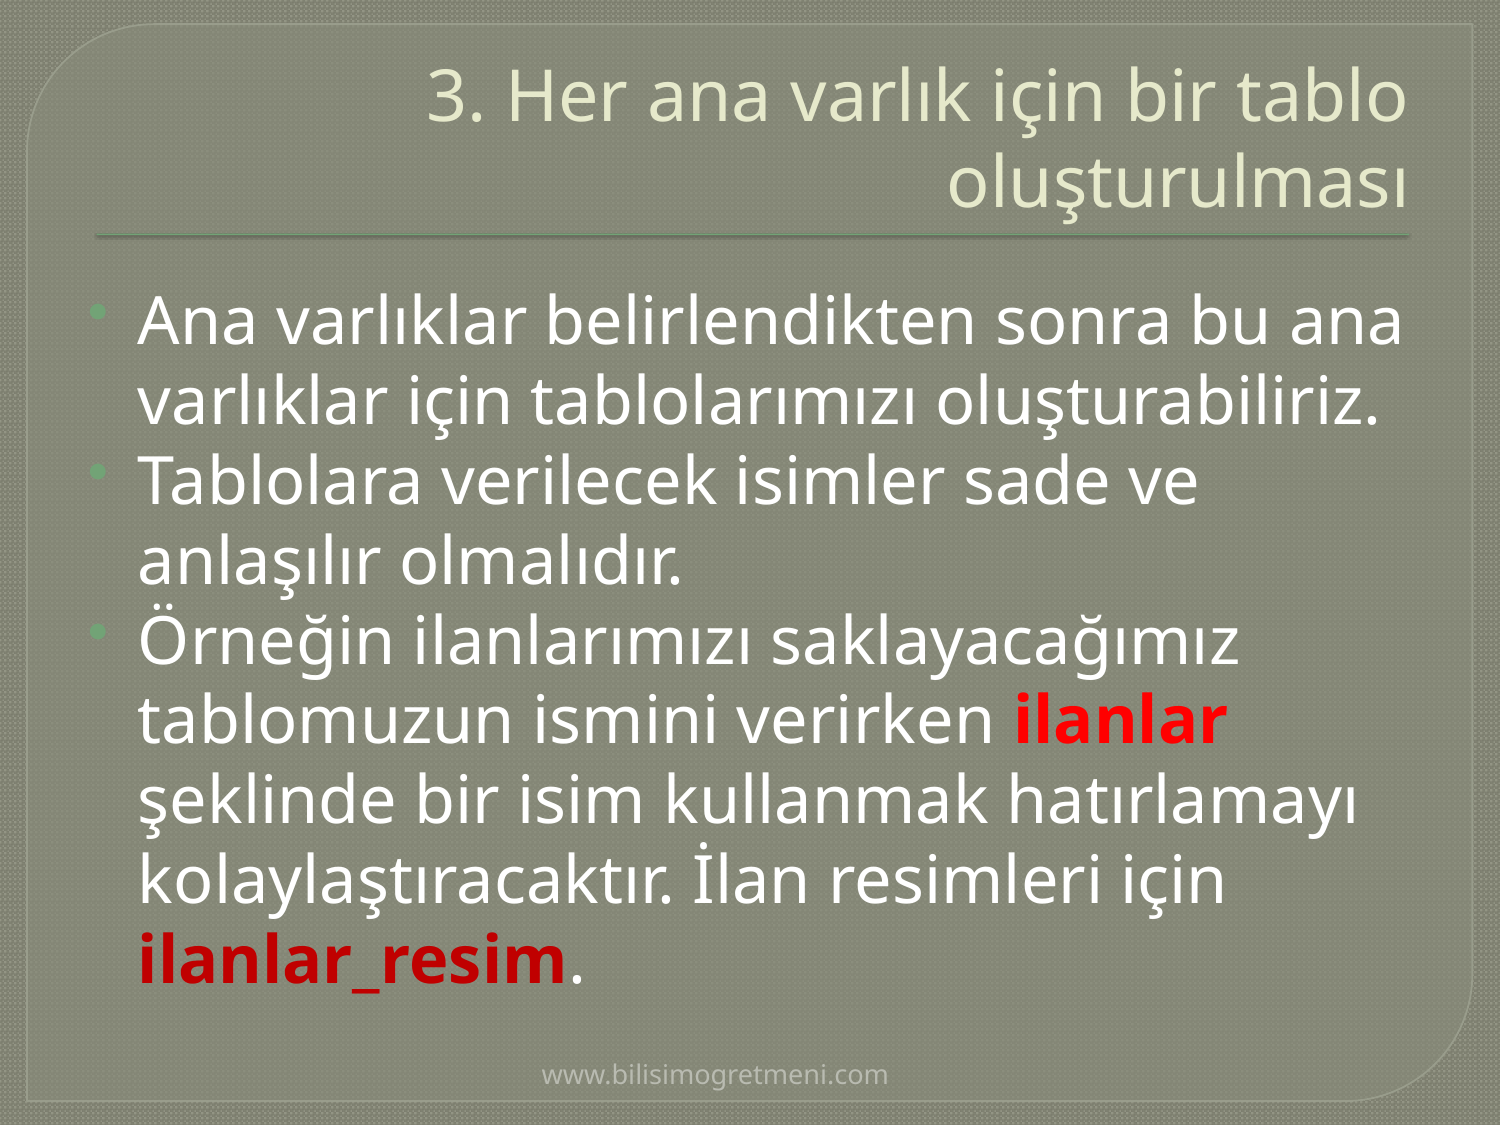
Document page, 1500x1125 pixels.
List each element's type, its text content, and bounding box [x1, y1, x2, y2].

title 3. Her ana varlık için bir tablo oluşturulması [75, 41, 1425, 230]
list Ana varlıklar belirlendikten sonra bu ana varlıklar için tablolarımızı oluşturabiliriz. Tablolara verilecek isimler sade ve anlaşılır olmalıdır. Örneğin ilanlarımızı saklayacağımız tablomuzun ismini verirken ilanlar şeklinde bir isim kullanmak hatırlamayı kolaylaştıracaktır. İlan resimleri için ilanlar_resim. [74, 269, 1426, 1013]
footer www.bilisimogretmeni.com [212, 1050, 904, 1096]
